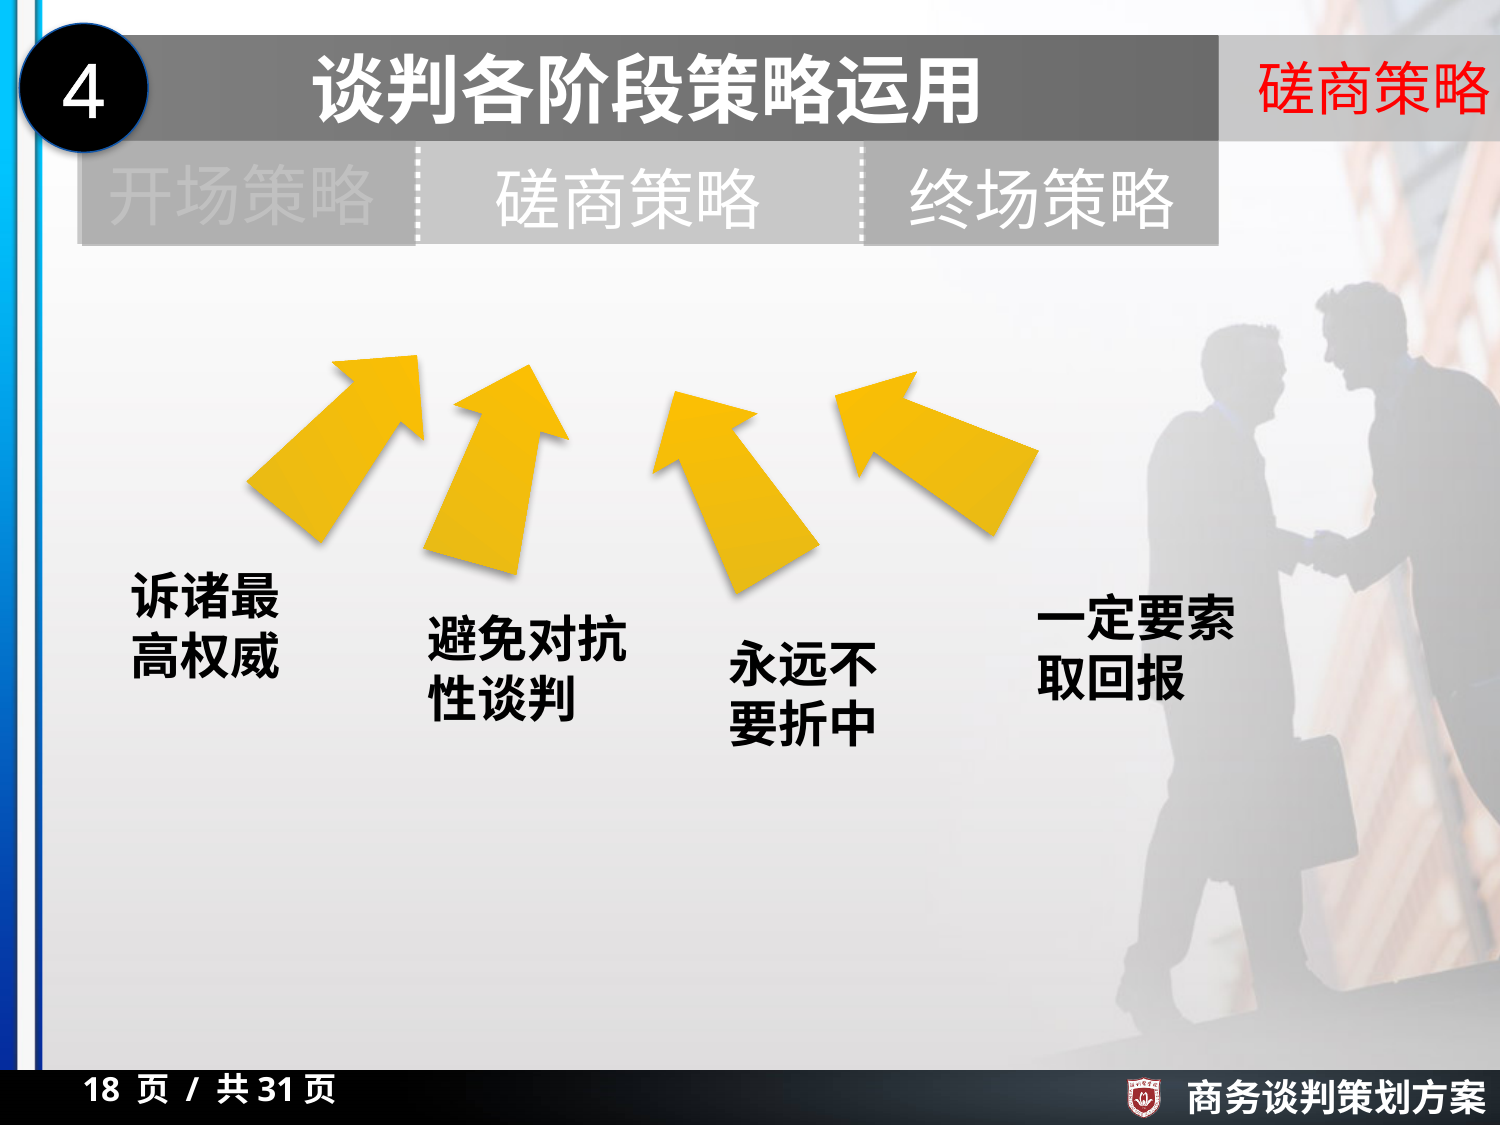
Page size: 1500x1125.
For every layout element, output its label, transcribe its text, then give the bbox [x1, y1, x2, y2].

text_box [244, 353, 426, 545]
text_box 诉诸最高权威 [115, 556, 346, 692]
text_box 避免对抗性谈判 [413, 599, 650, 735]
text_box 永远不要折中 [713, 625, 938, 760]
text_box [650, 389, 822, 596]
picture [43, 0, 1500, 36]
text_box 谈判各阶段策略运用 [122, 33, 1195, 136]
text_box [77, 138, 1219, 247]
text_box 一定要索取回报 [1021, 578, 1282, 714]
picture [0, 0, 1500, 1125]
text_box [833, 369, 1041, 539]
text_box [421, 362, 571, 577]
text_box 4 [18, 22, 149, 152]
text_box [1194, 34, 1500, 142]
slide_number 18 页 / 共31页 [0, 1063, 352, 1119]
